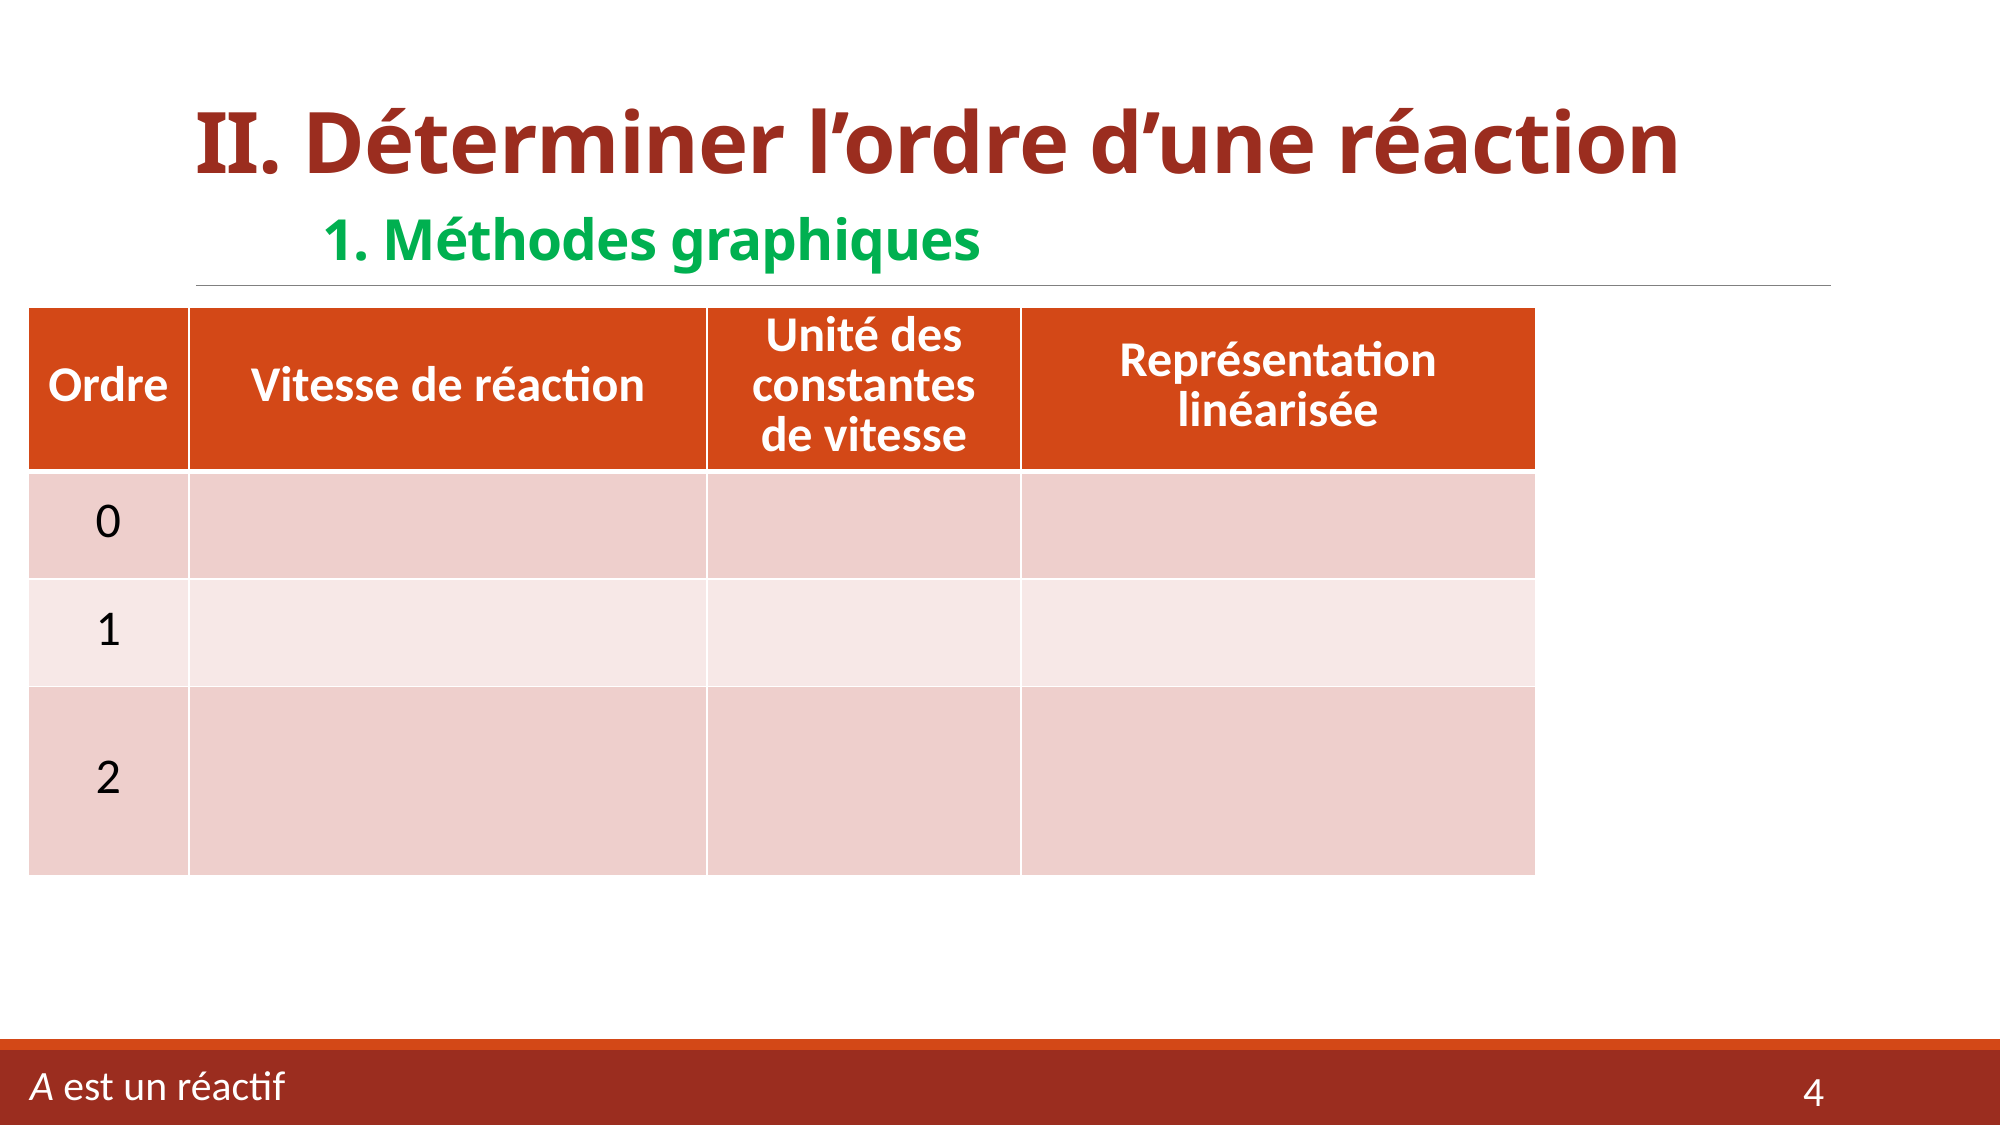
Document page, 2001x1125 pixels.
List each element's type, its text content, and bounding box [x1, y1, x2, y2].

text_box A est un réactif [0, 1056, 2000, 1125]
title II. Déterminer l’ordre d’une réaction 1. Méthodes graphiques [180, 47, 1830, 285]
